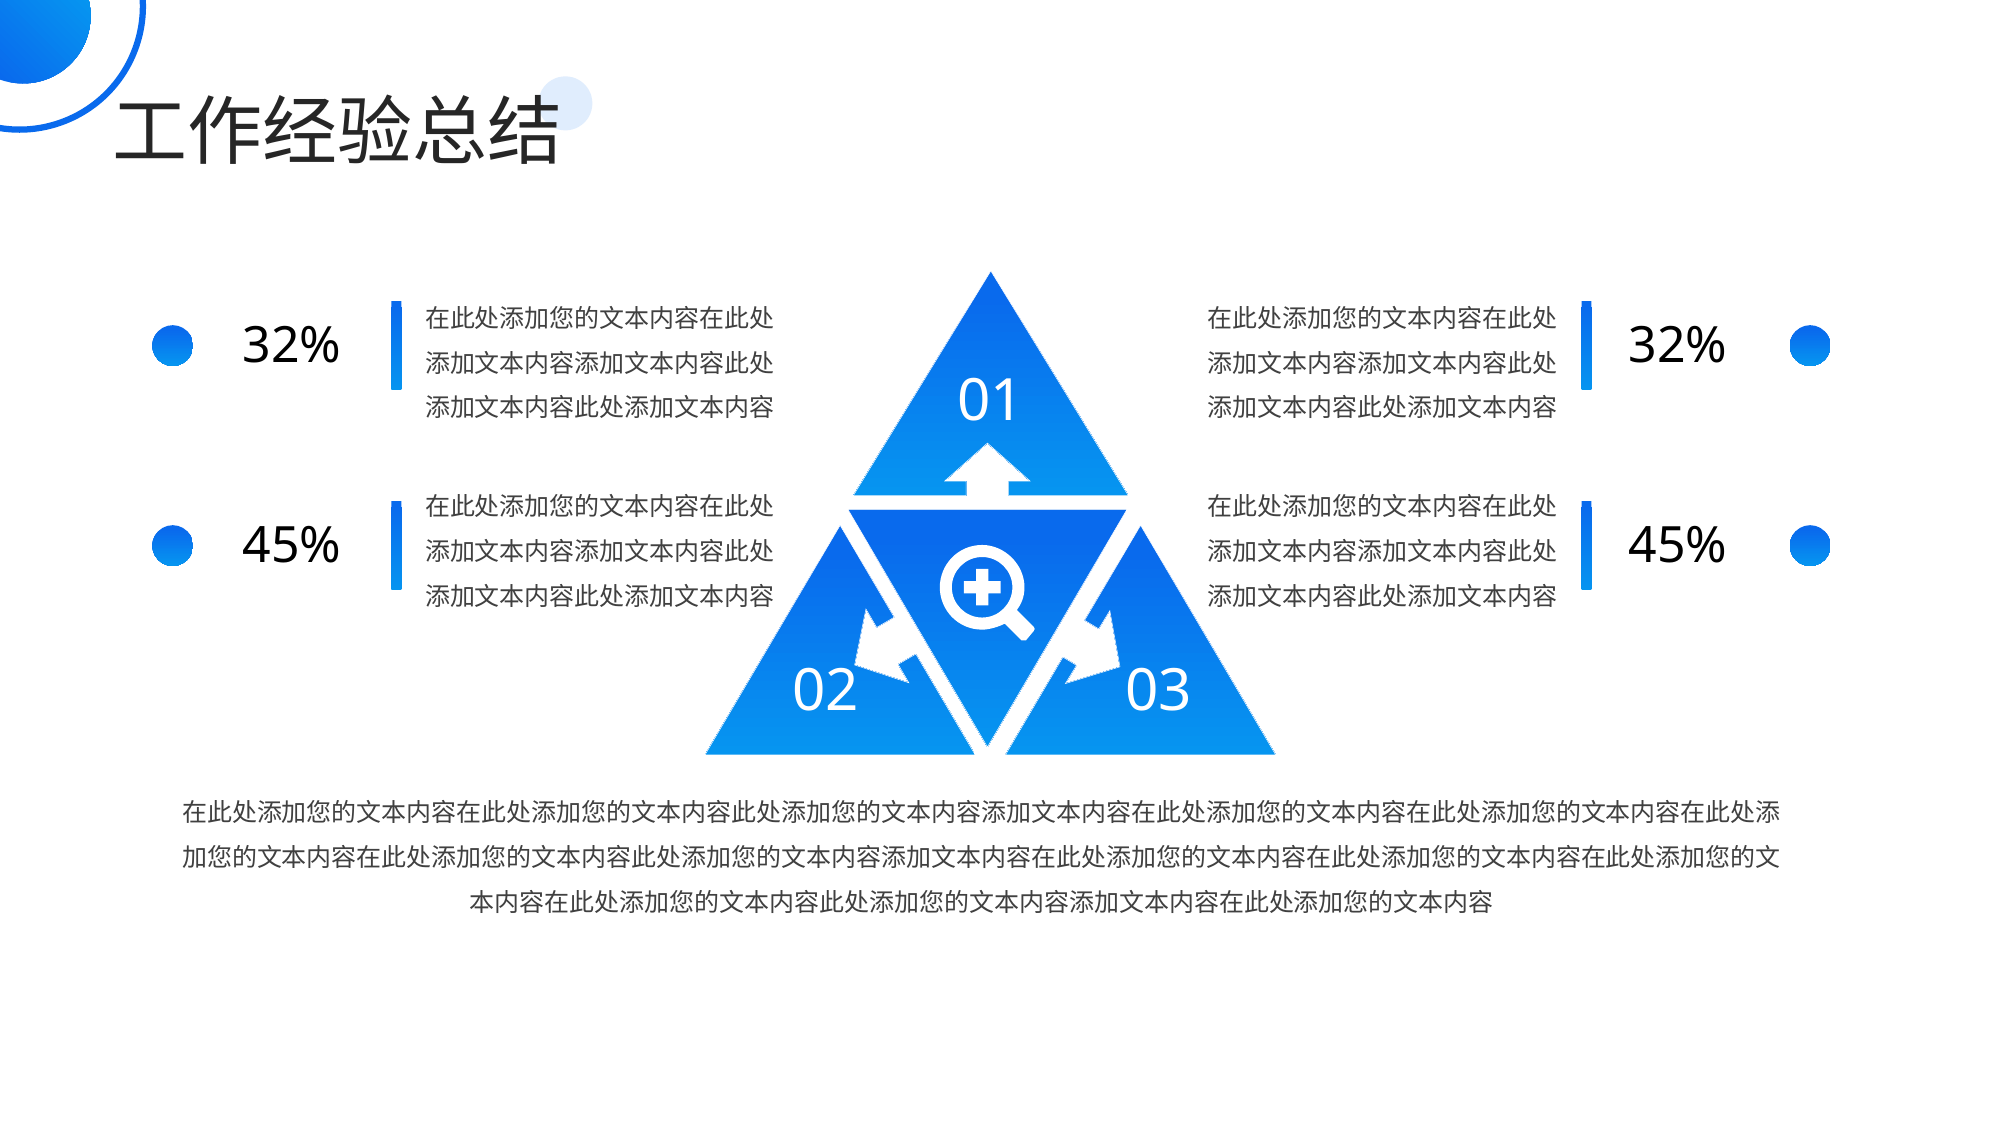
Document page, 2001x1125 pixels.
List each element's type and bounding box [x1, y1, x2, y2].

text_box [152, 270, 1831, 908]
